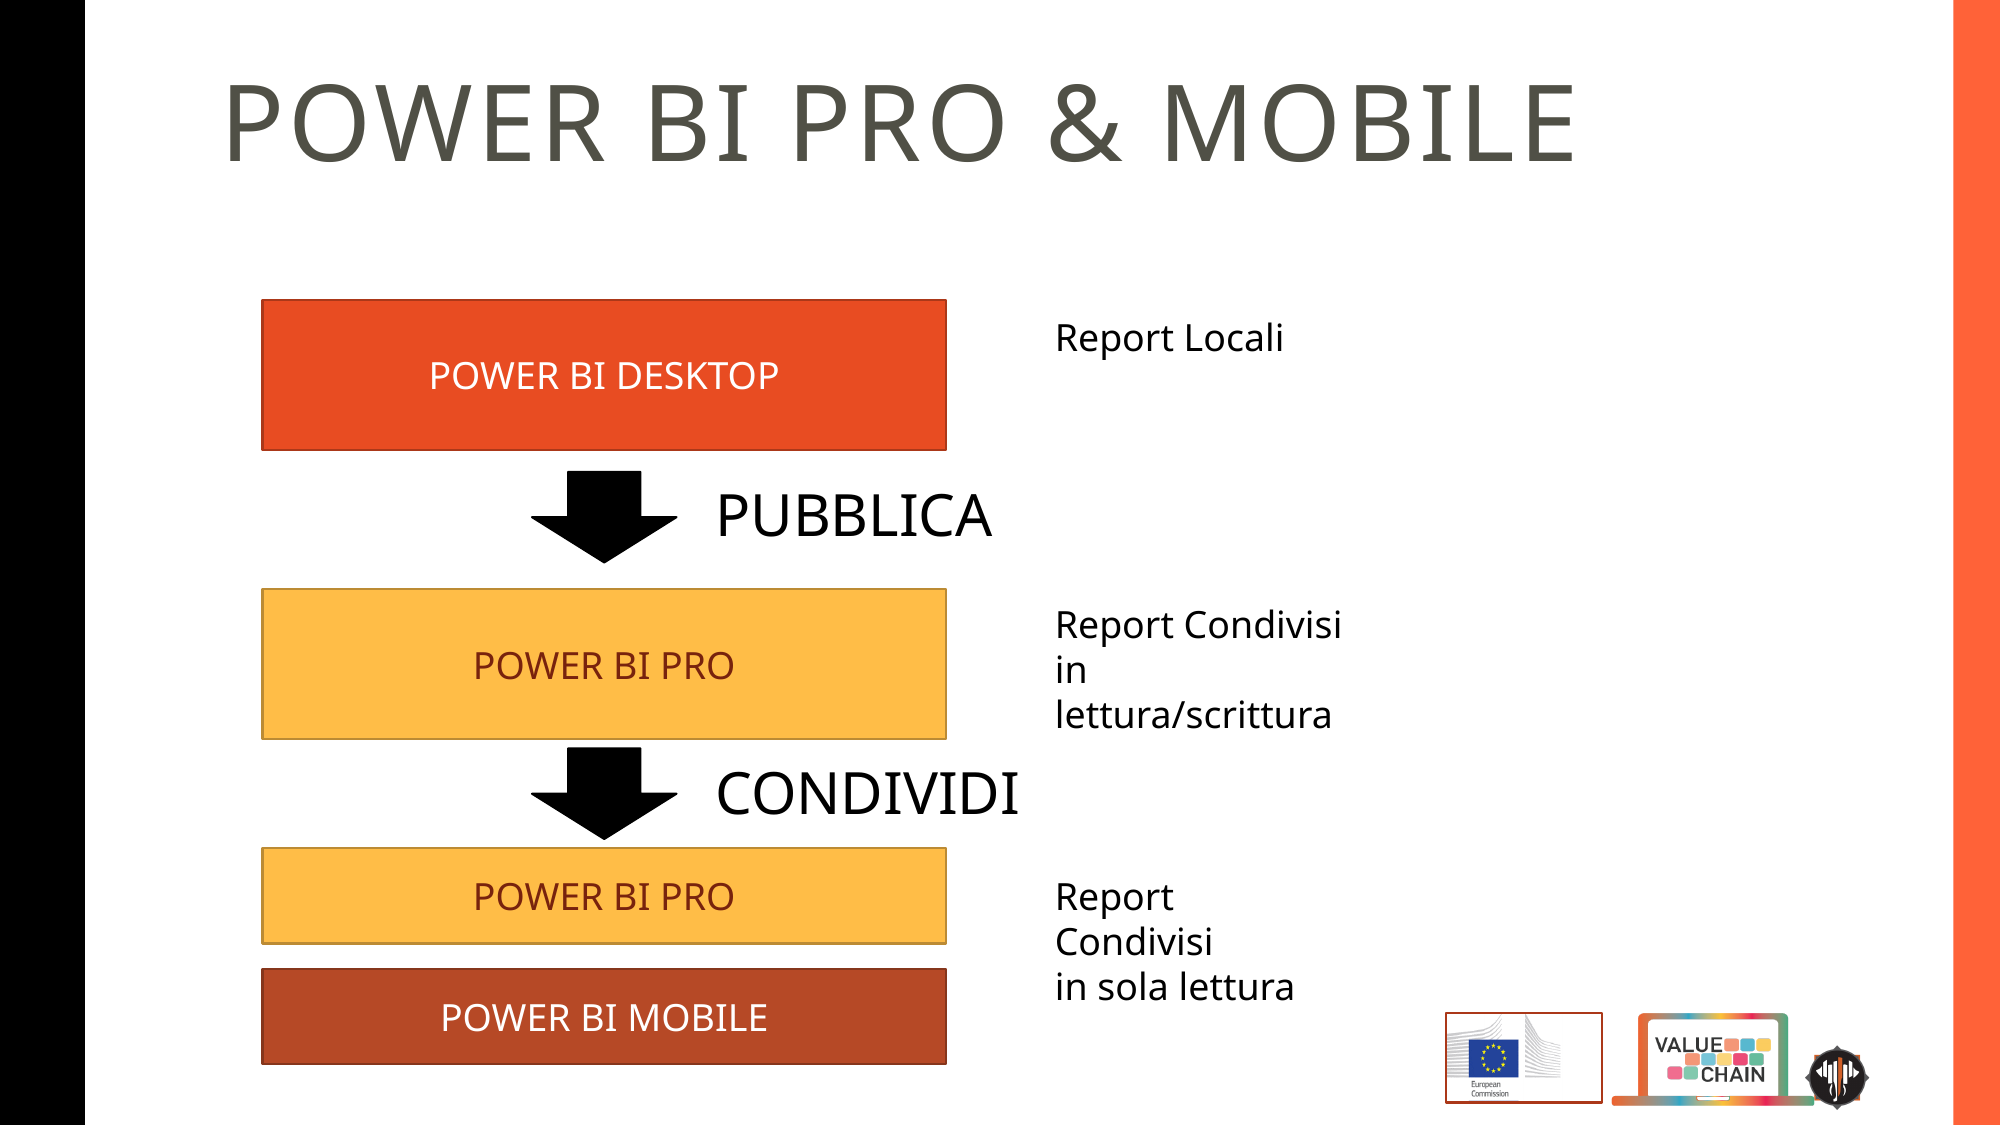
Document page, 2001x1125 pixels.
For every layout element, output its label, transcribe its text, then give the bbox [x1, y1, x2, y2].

picture [1611, 1013, 1870, 1111]
title POWER BI PRO & MOBILE [205, 62, 1875, 308]
text_box POWER BI PRO [261, 588, 947, 740]
text_box POWER BI PRO [261, 847, 947, 945]
text_box [530, 747, 678, 840]
text_box Report Condivisi in sola lettura [1040, 865, 1346, 1016]
text_box [530, 470, 678, 564]
text_box Report Condivisi in lettura/scrittura [1040, 593, 1382, 744]
text_box POWER BI MOBILE [261, 968, 947, 1065]
picture [1447, 1014, 1601, 1101]
text_box POWER BI DESKTOP [261, 299, 947, 451]
text_box CONDIVIDI [700, 748, 1097, 834]
text_box Report Locali [1040, 306, 1346, 367]
text_box PUBBLICA [700, 471, 1097, 556]
